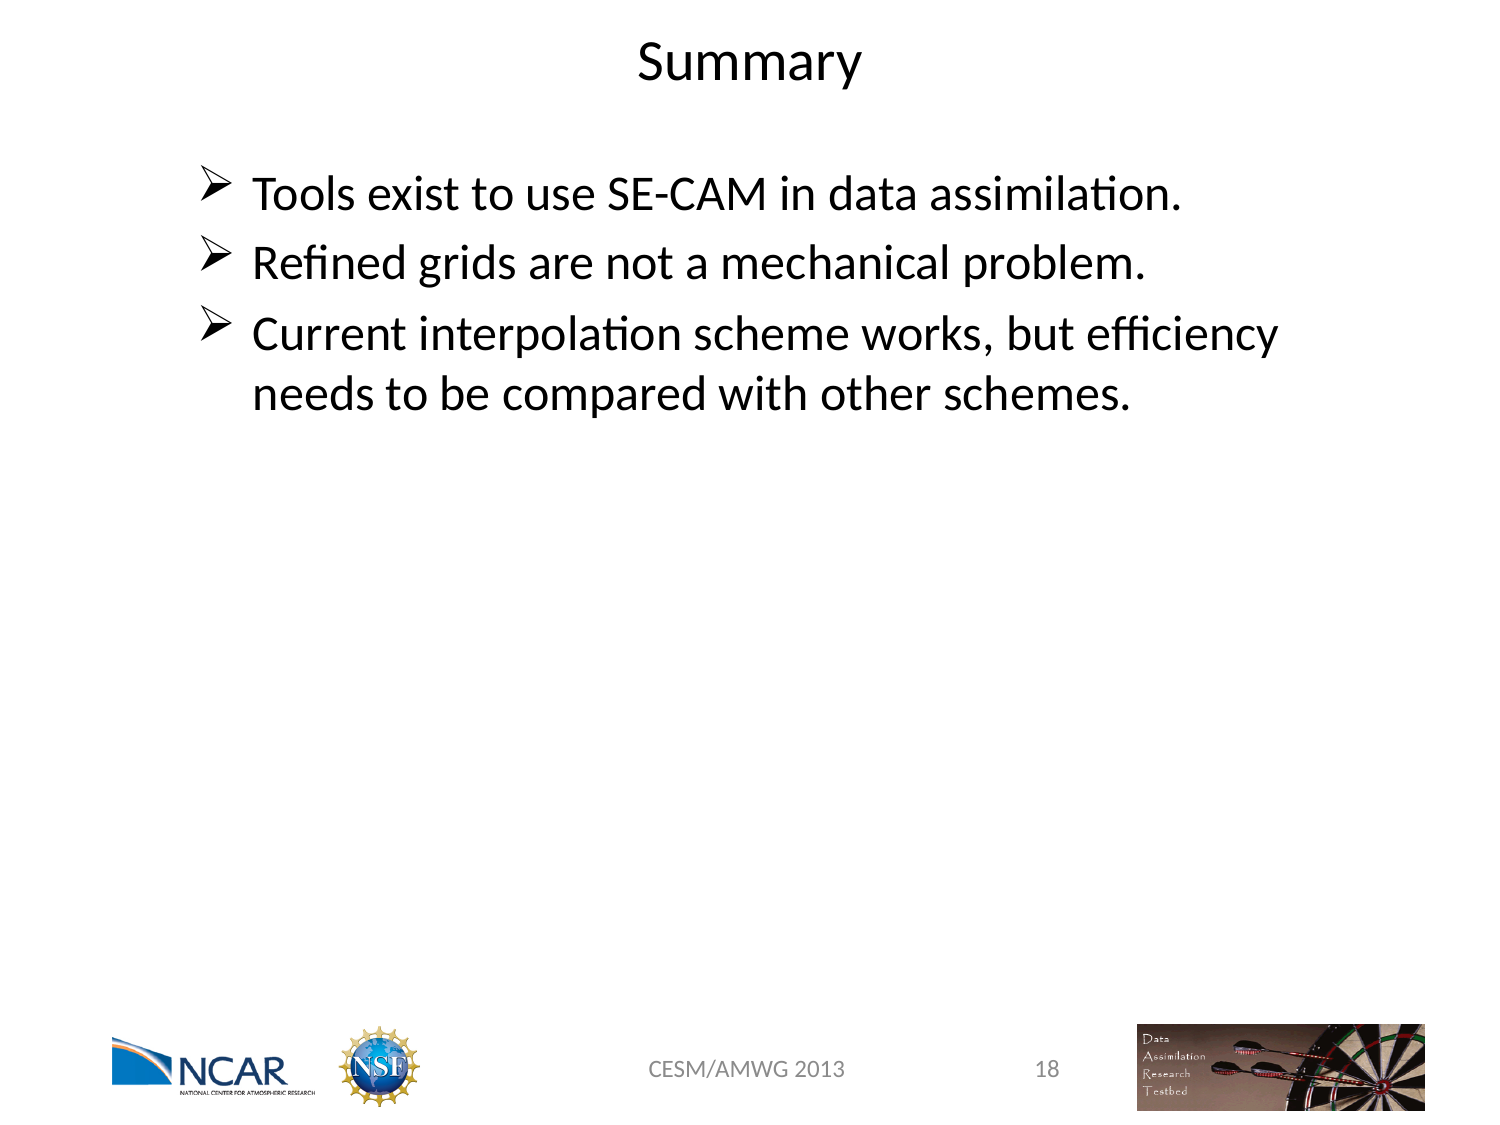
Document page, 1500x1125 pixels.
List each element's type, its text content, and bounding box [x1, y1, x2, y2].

footer CESM/AMWG 2013 [602, 1037, 892, 1098]
title Summary [75, 3, 1425, 112]
picture [1137, 1024, 1425, 1111]
picture [112, 1037, 315, 1095]
list Tools exist to use SE-CAM in data assimilation. Refined grids are not a mechanical problem. Current interpolation scheme works, but efficiency needs to be compared with other schemes. [181, 152, 1317, 895]
picture [337, 1024, 421, 1108]
slide_number 18 [1002, 1037, 1075, 1098]
